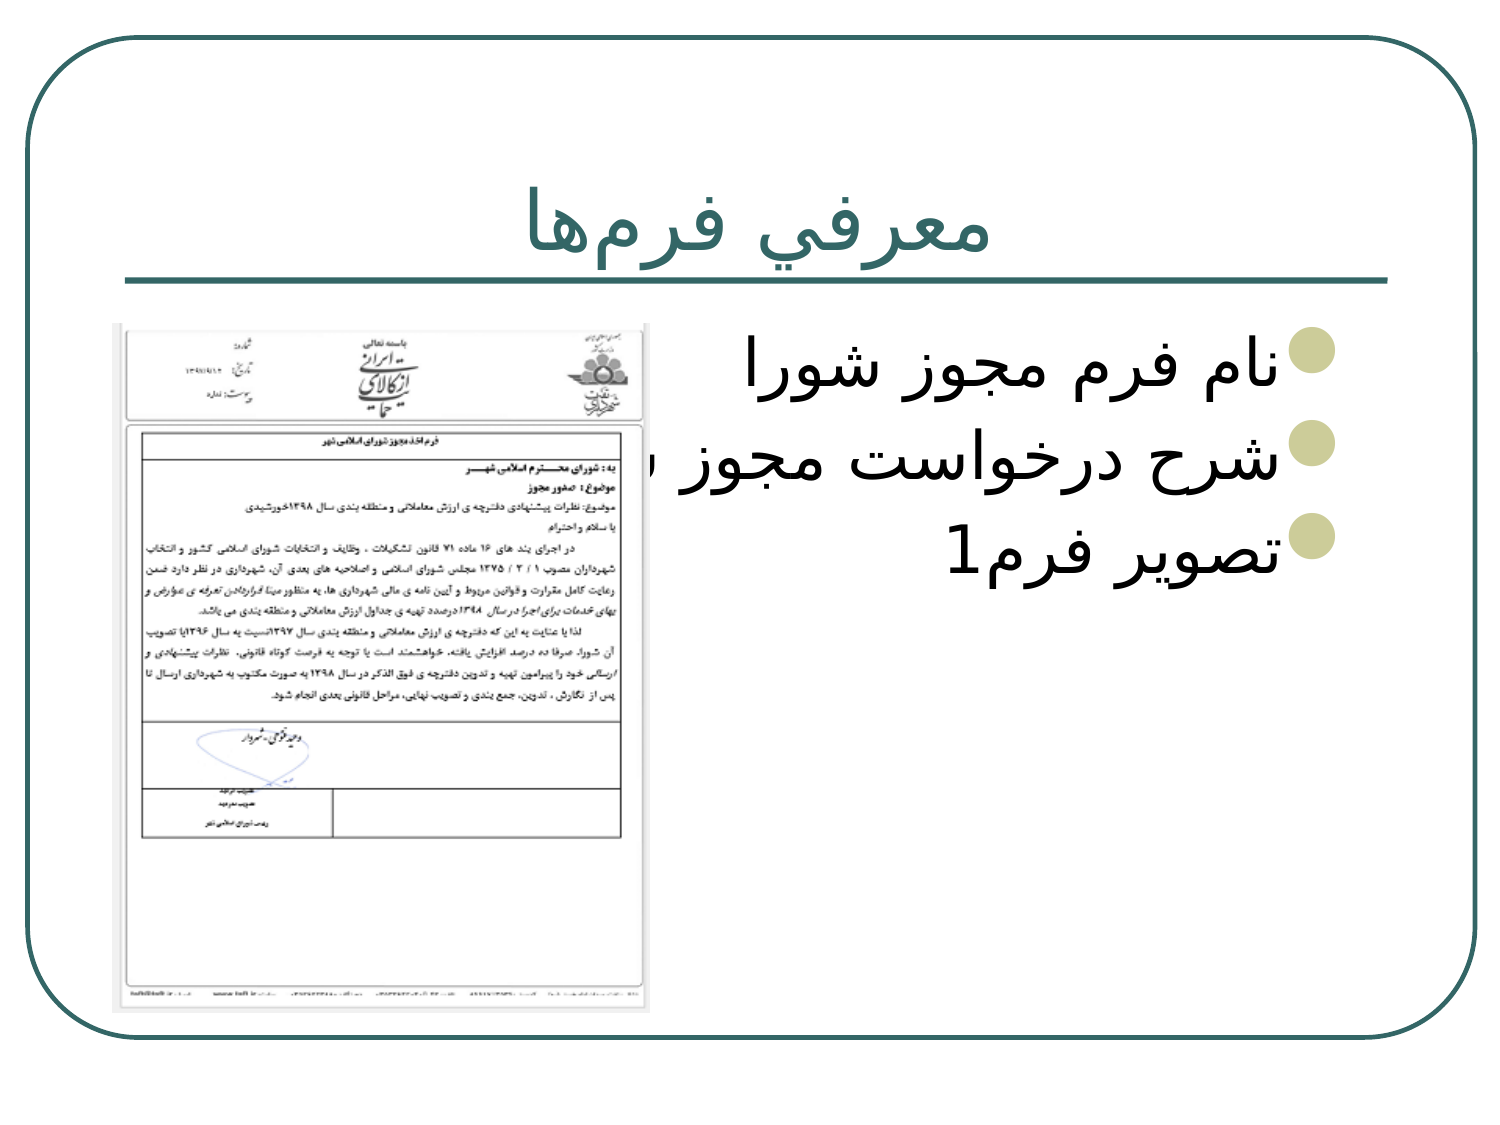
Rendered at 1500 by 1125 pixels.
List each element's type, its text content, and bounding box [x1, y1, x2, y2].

title معرفي فرم‌ها [69, 87, 1450, 275]
picture [111, 322, 650, 1013]
list نام فرم مجوز شورا شرح درخواست مجوز شورا تصوير فرم1 [125, 312, 1388, 975]
